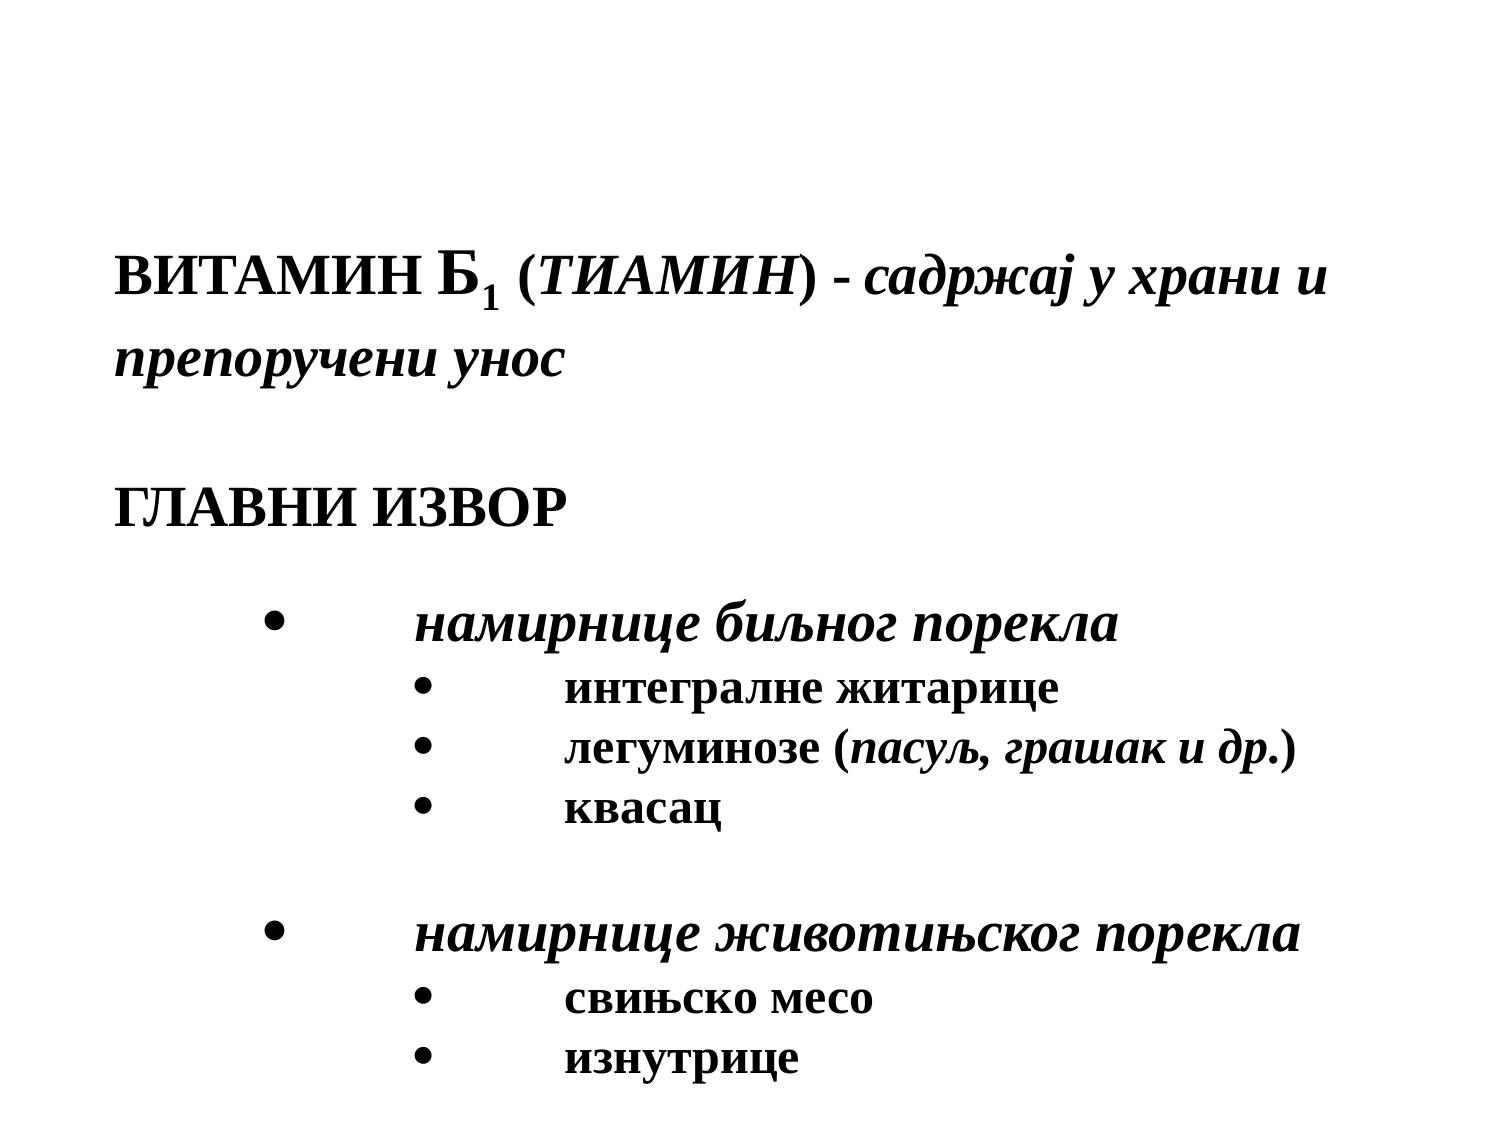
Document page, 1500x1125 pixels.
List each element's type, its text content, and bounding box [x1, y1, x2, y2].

text_box ВИТАМИН Б1 (ТИАМИН) - садржај у храни и препоручени унос ГЛАВНИ ИЗВОР · намирнице биљног порекла · интегралне житарице · легуминозе (пасуљ, грашак и др.) · квасац · намирнице животињског порекла · свињско месо · изнутрице [100, 220, 1363, 1091]
